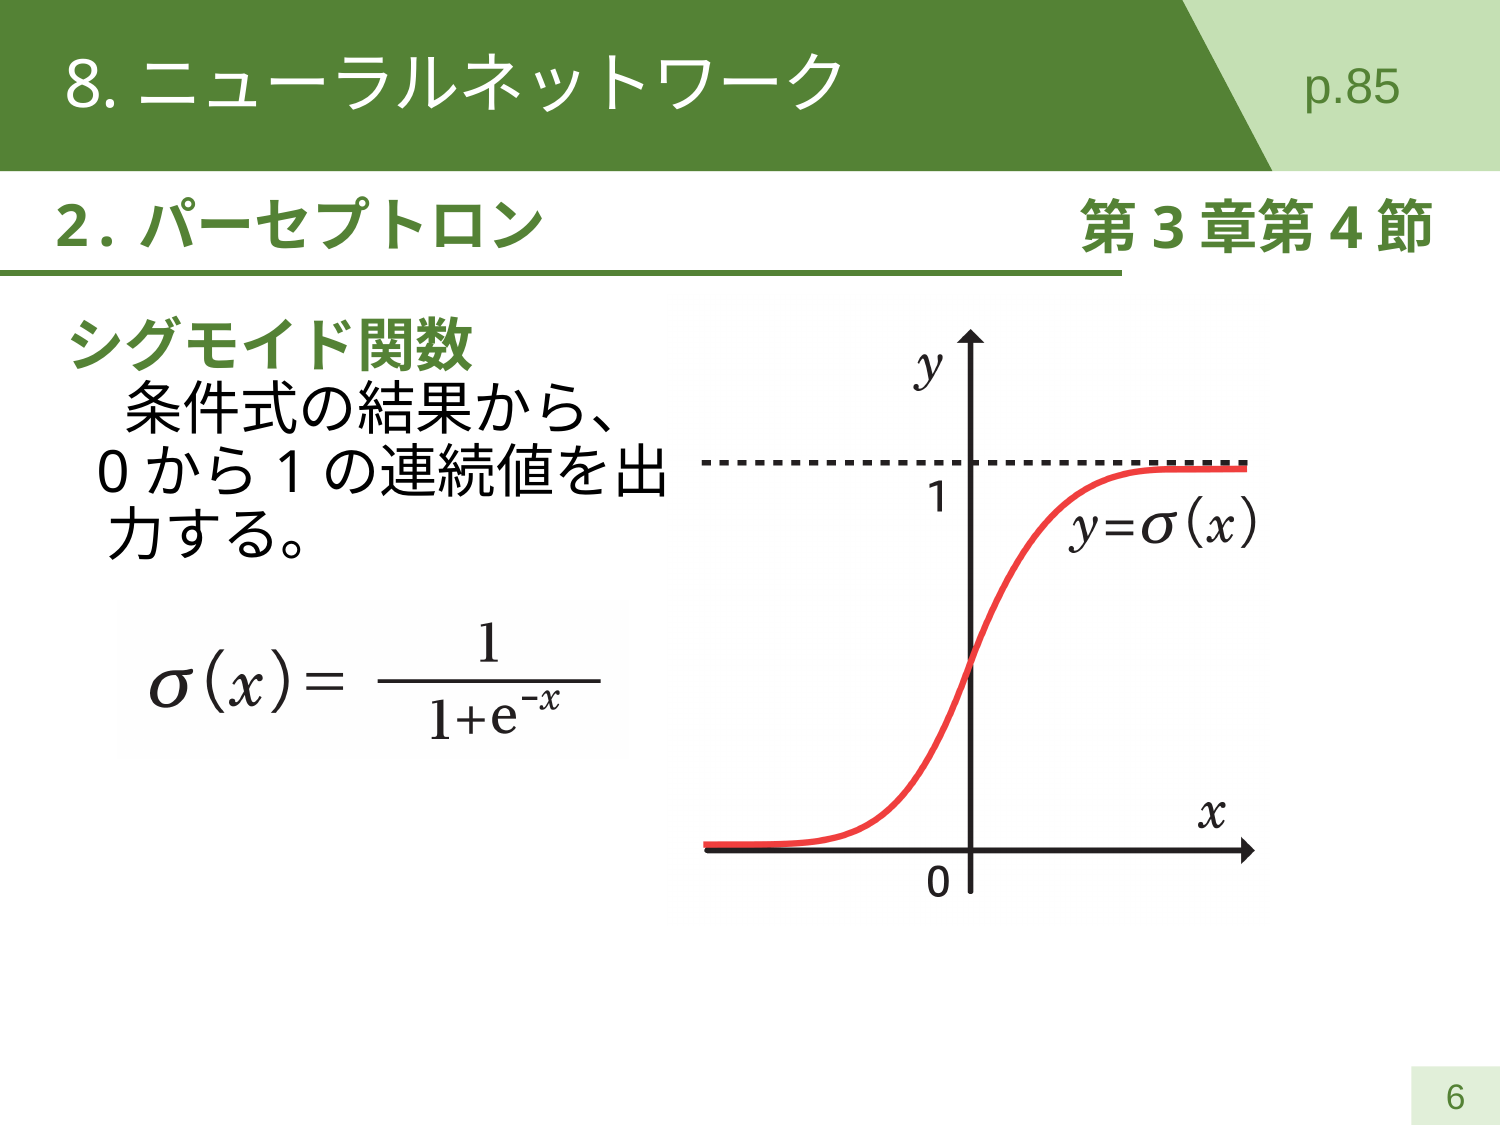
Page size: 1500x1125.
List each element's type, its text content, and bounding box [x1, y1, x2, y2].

list 第3章第4節 [1065, 190, 1436, 270]
picture [117, 600, 629, 760]
slide_number 6 [1411, 1065, 1500, 1125]
picture [667, 294, 1270, 926]
list p.85 [1269, 53, 1436, 123]
list 2.パーセプトロン [54, 188, 1116, 268]
title 8.ニューラルネットワーク [64, 0, 1270, 172]
text_box シグモイド関数 条件式の結果から、 0から1の連続値を出 力する。 [65, 316, 667, 576]
